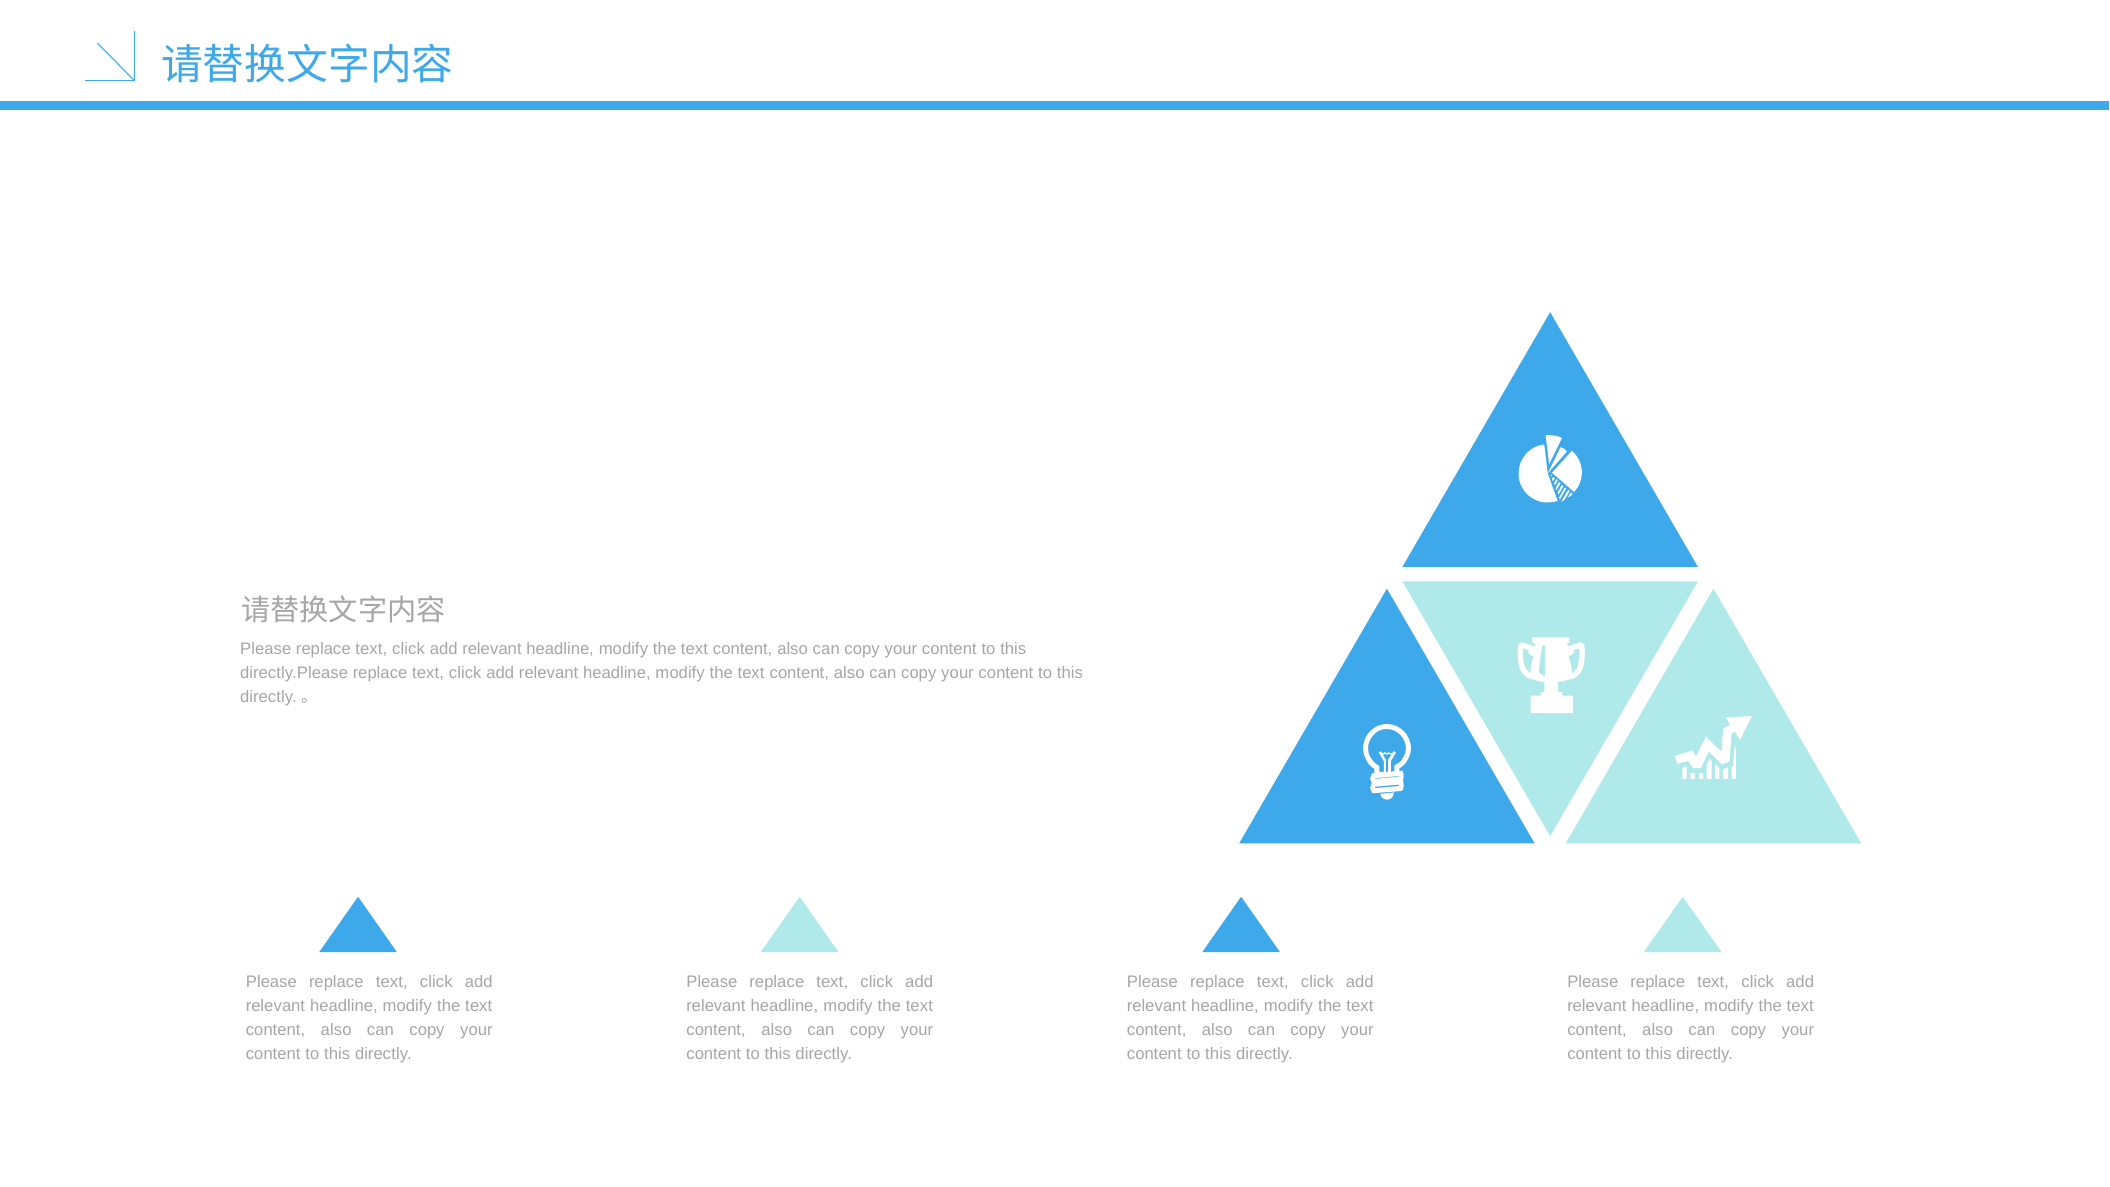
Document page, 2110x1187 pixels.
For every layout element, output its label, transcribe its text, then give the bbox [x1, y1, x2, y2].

text_box Please replace text, click add relevant headline, modify the text content, also can copy your content to this directly. [671, 959, 949, 1070]
text_box [1641, 894, 1724, 954]
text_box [1402, 581, 1698, 837]
text_box Please replace text, click add relevant headline, modify the text content, also can copy your content to this directly. [231, 959, 508, 1070]
text_box 请替换文字内容 [226, 577, 461, 626]
text_box Please replace text, click add relevant headline, modify the text content, also can copy your content to this directly.Please replace text, click add relevant headline, modify the text content, also can copy your content to this directly.。 [225, 626, 1143, 713]
text_box Please replace text, click add relevant headline, modify the text content, also can copy your content to this directly. [1552, 959, 1830, 1070]
text_box [1200, 894, 1283, 954]
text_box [1565, 588, 1862, 844]
text_box [758, 894, 841, 954]
text_box Please replace text, click add relevant headline, modify the text content, also can copy your content to this directly. [1112, 959, 1389, 1070]
text_box [317, 894, 399, 954]
text_box 请替换文字内容 [145, 22, 500, 94]
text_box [1239, 588, 1535, 844]
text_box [1402, 312, 1698, 567]
